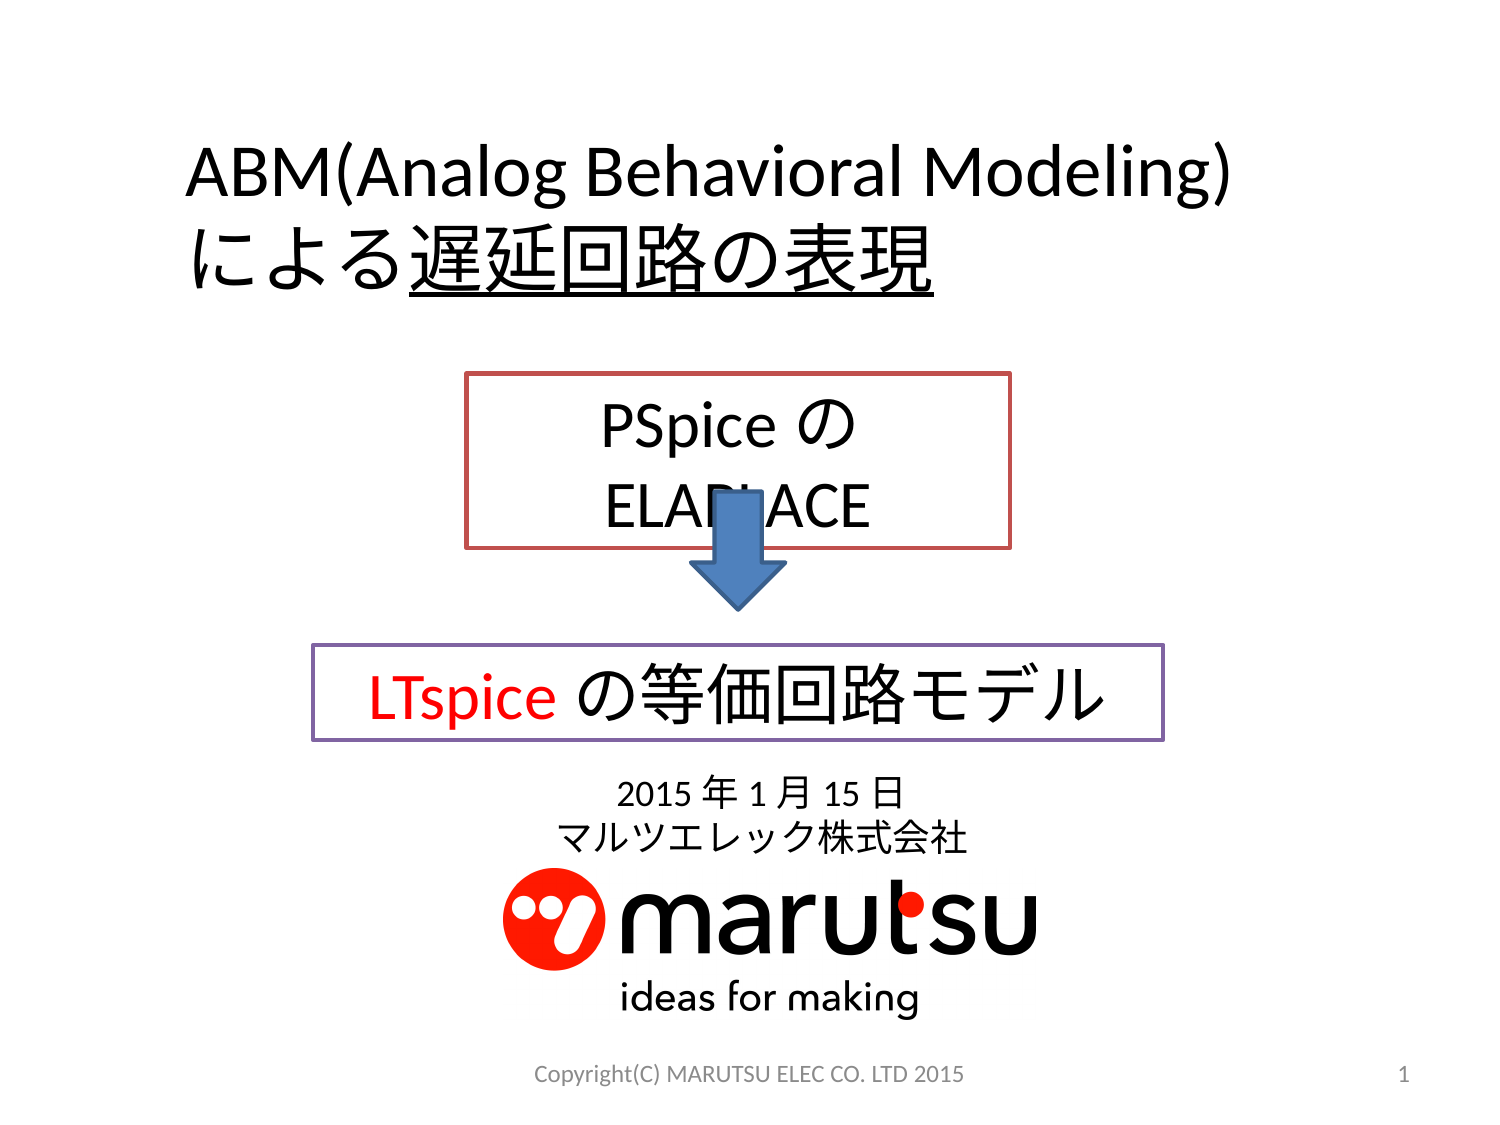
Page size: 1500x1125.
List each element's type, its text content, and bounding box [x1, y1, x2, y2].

text_box ABM(Analog Behavioral Modeling) による遅延回路の表現 [171, 113, 1341, 309]
text_box LTspiceの等価回路モデル [311, 643, 1165, 742]
footer Copyright(C) MARUTSU ELEC CO. LTD 2015 [512, 1042, 988, 1103]
slide_number 1 [1074, 1042, 1425, 1103]
text_box 2015年1月15日 マルツエレック株式会社 [457, 761, 1067, 867]
text_box PSpiceのELAPLACE [464, 371, 1012, 550]
picture [503, 868, 1036, 1020]
text_box [688, 489, 788, 612]
